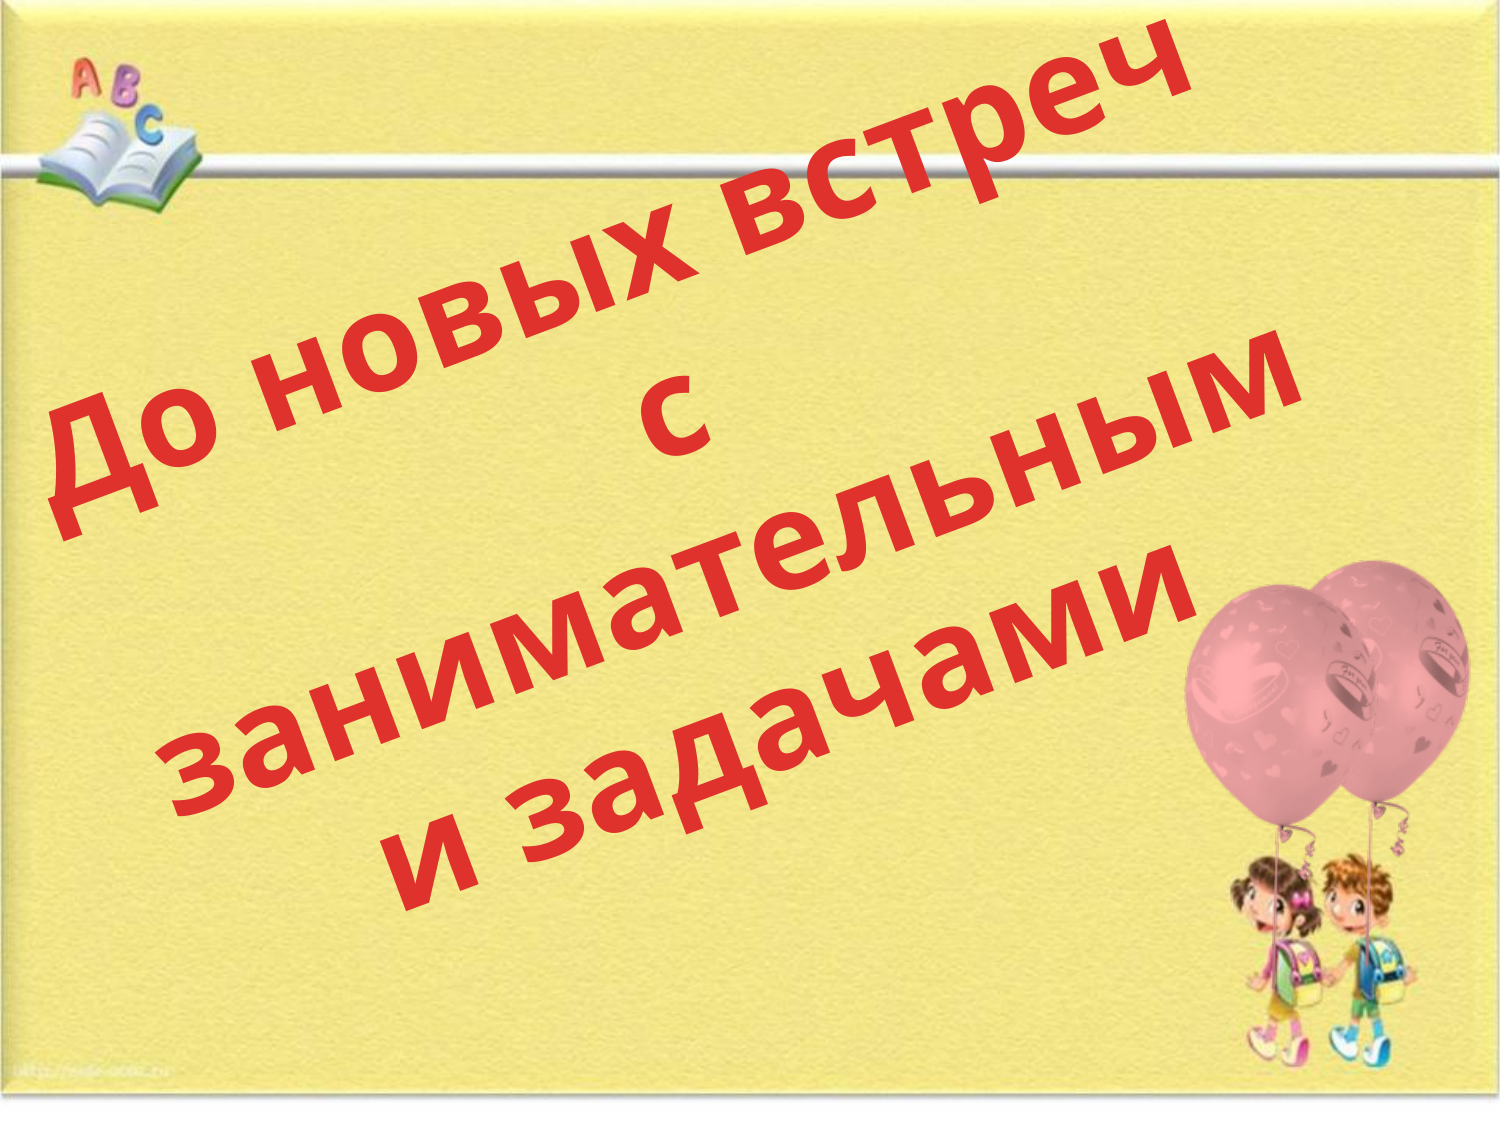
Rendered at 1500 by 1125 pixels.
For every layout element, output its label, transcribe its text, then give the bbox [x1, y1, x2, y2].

picture [0, 0, 1500, 1125]
picture [0, 0, 1011, 380]
text_box До новых встреч с занимательными задачами [0, 0, 1434, 1030]
